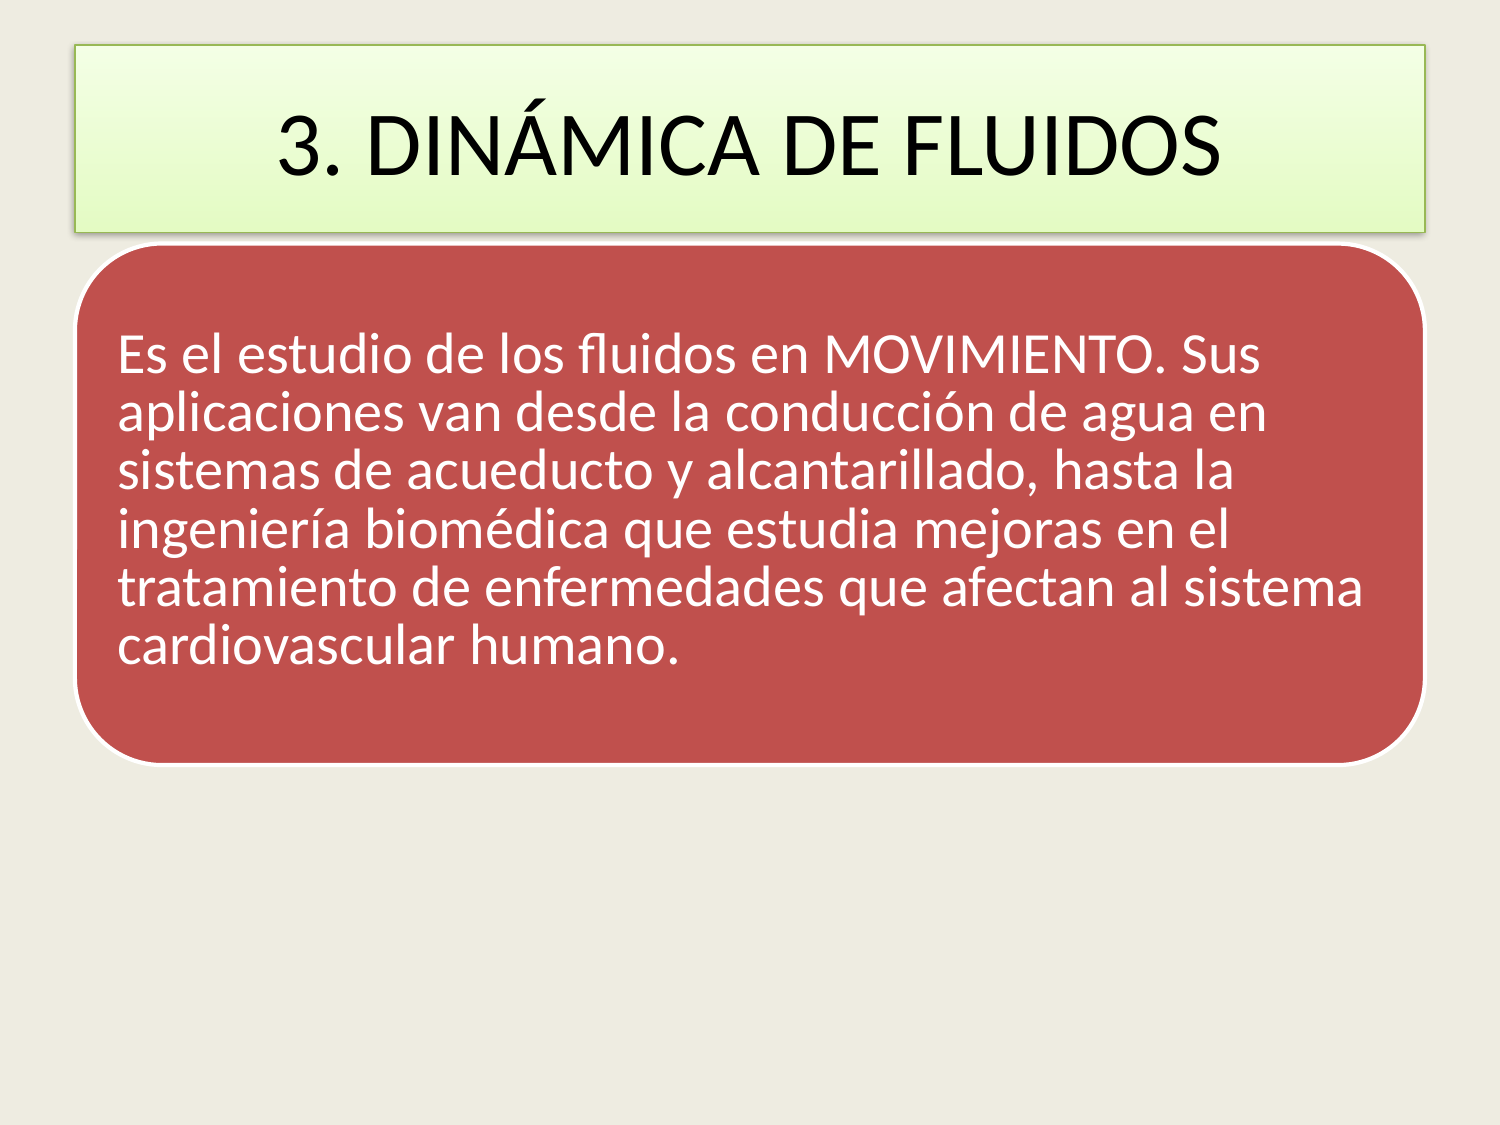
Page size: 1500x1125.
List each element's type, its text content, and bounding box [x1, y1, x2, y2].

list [74, 243, 1426, 1006]
title 3. DINÁMICA DE FLUIDOS [74, 44, 1426, 233]
